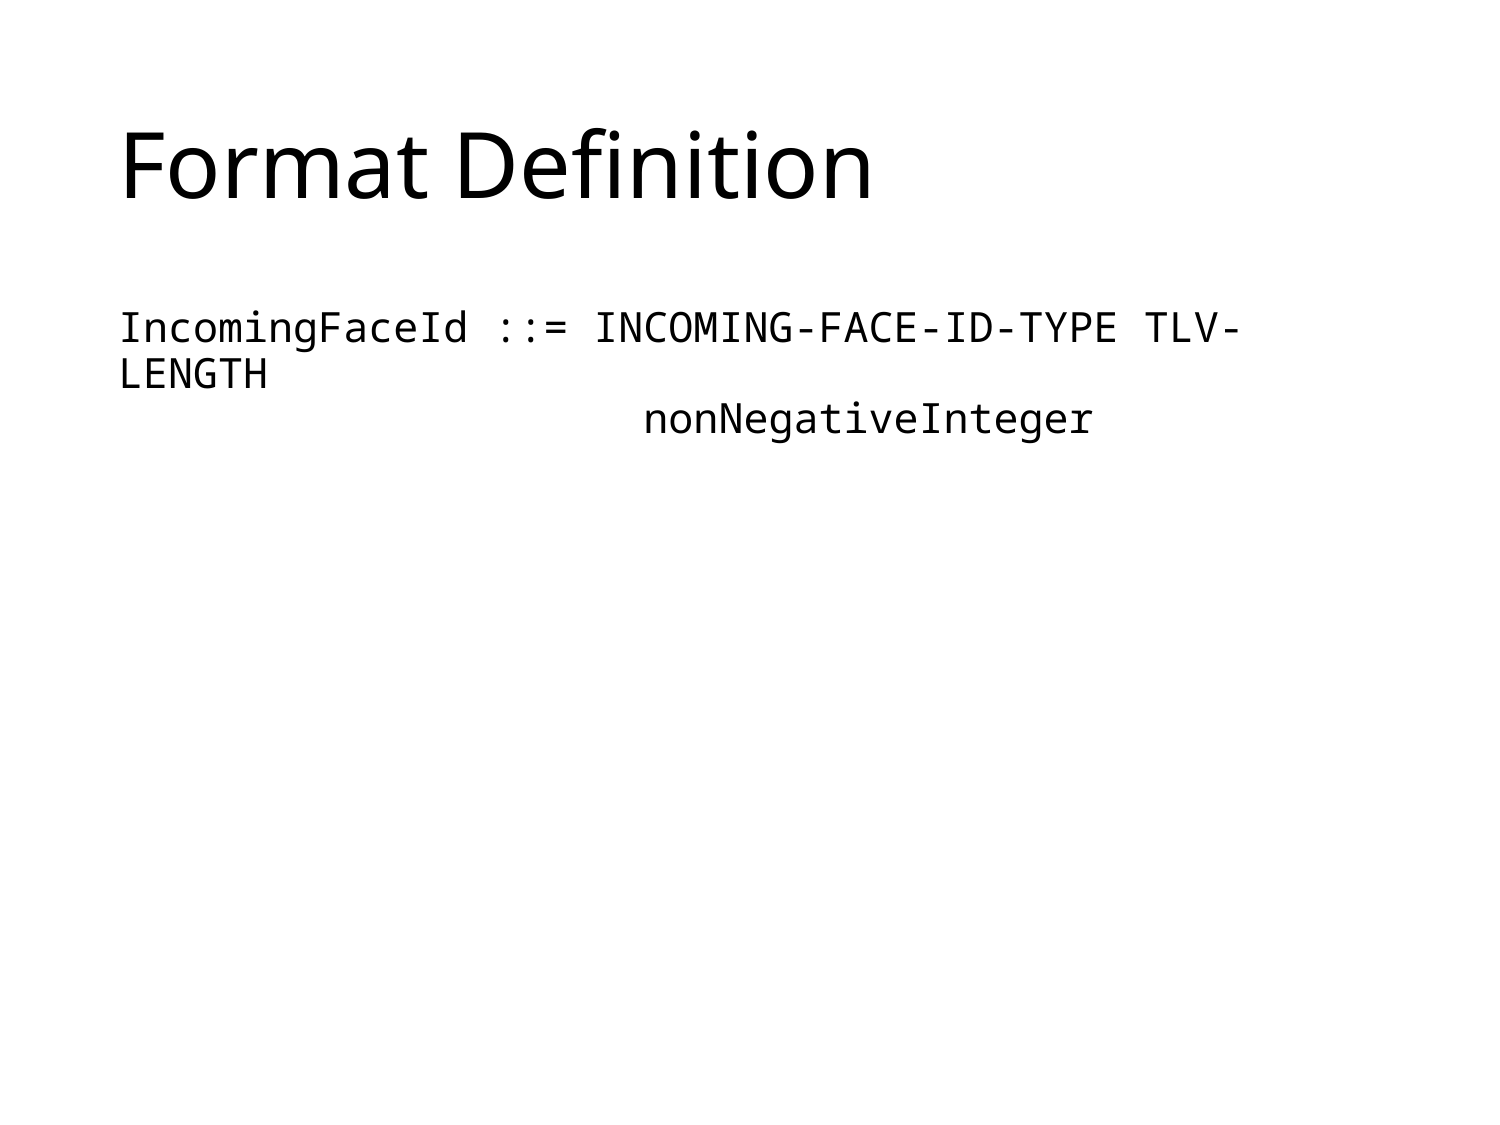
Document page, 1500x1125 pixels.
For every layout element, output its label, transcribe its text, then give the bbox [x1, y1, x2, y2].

list IncomingFaceId ::= INCOMING-FACE-ID-TYPE TLV-LENGTH nonNegativeInteger [103, 299, 1397, 1014]
title Format Definition [103, 59, 1397, 278]
